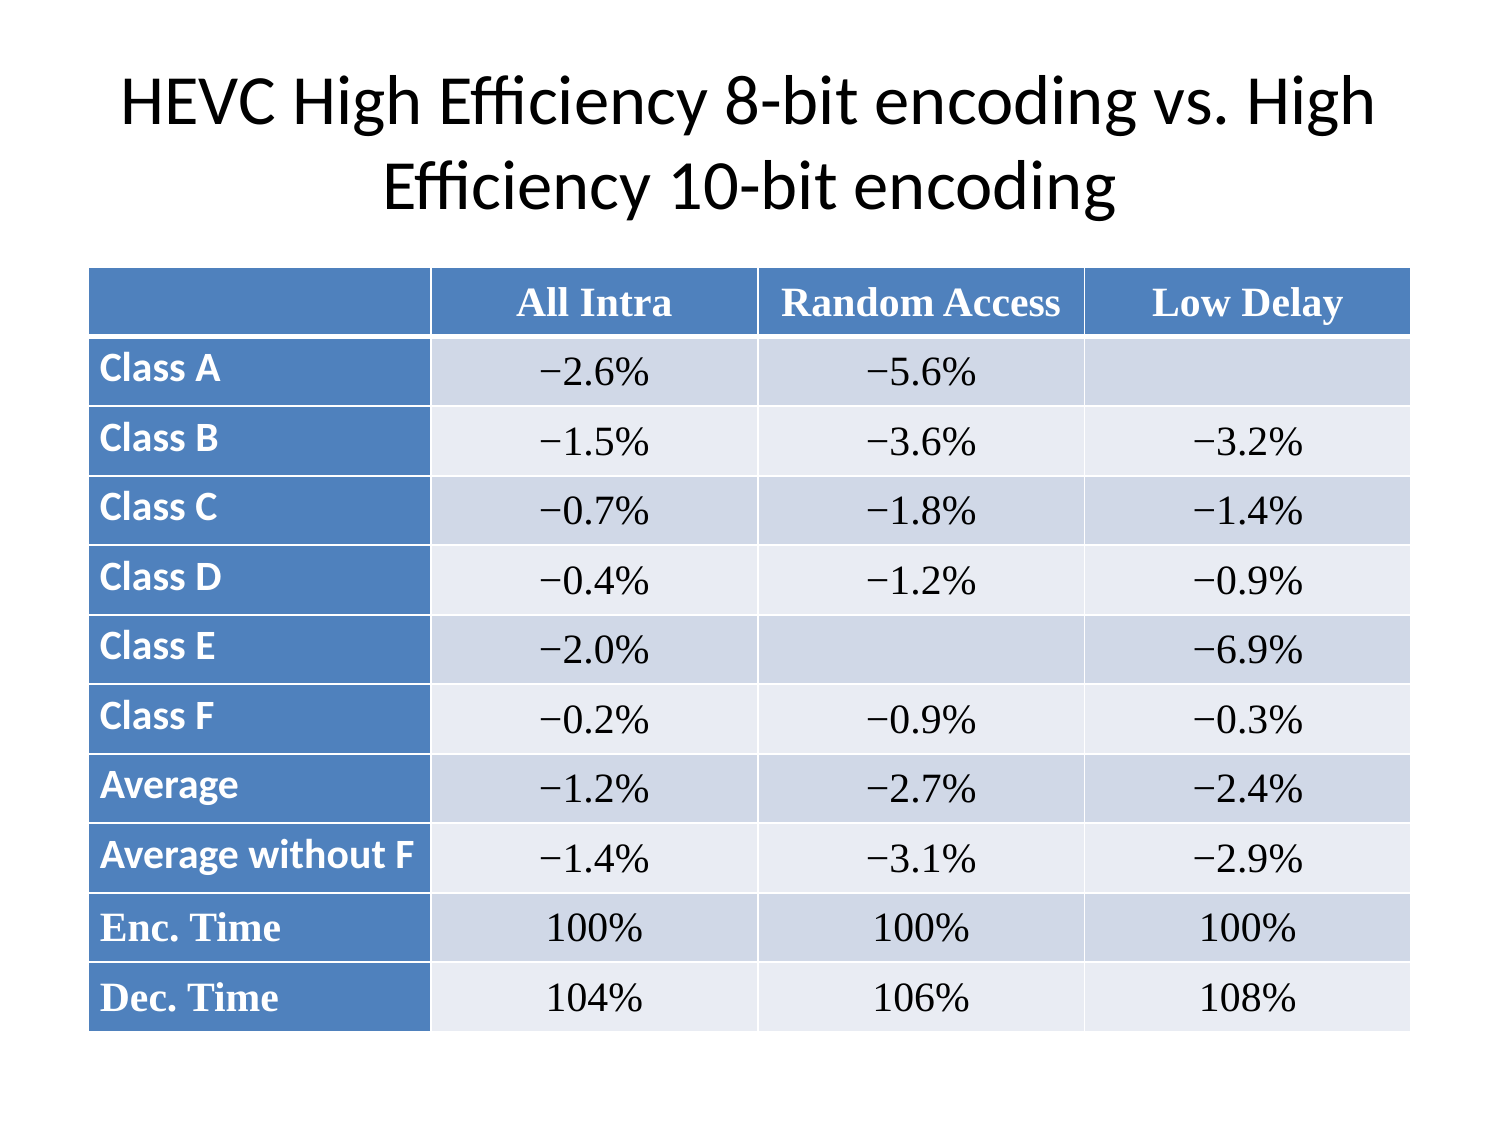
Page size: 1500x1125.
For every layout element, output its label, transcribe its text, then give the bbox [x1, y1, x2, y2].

table_header Low Delay [1085, 268, 1410, 334]
table_cell −3.2% [1085, 407, 1410, 475]
table_cell Average [89, 755, 430, 822]
table_cell −1.5% [432, 407, 757, 475]
title HEVC High Efficiency 8-bit encoding vs. High Efficiency 10-bit encoding [75, 45, 1425, 233]
table_cell −1.8% [759, 477, 1084, 544]
table_cell −2.9% [1085, 824, 1410, 892]
table_cell −2.7% [759, 755, 1084, 822]
table_cell 106% [759, 963, 1084, 1031]
table_cell Class E [89, 616, 430, 683]
table_cell −0.9% [759, 685, 1084, 753]
table_cell [759, 616, 1084, 683]
table_cell −5.6% [759, 339, 1084, 405]
table_cell −2.0% [432, 616, 757, 683]
table_cell Dec. Time [89, 963, 430, 1031]
table_cell 108% [1085, 963, 1410, 1031]
table_cell 100% [759, 894, 1084, 961]
table_cell −3.6% [759, 407, 1084, 475]
table_header All Intra [432, 268, 757, 334]
table_cell 100% [1085, 894, 1410, 961]
table_header Random Access [759, 268, 1084, 334]
table_cell Class D [89, 546, 430, 614]
table_cell Enc. Time [89, 894, 430, 961]
table_cell 100% [432, 894, 757, 961]
table_cell −0.3% [1085, 685, 1410, 753]
table_cell −1.4% [432, 824, 757, 892]
table_cell Class B [89, 407, 430, 475]
table_cell −2.6% [432, 339, 757, 405]
table_cell Class A [89, 339, 430, 405]
table_cell −1.2% [432, 755, 757, 822]
table_cell −0.4% [432, 546, 757, 614]
table_cell 104% [432, 963, 757, 1031]
table_cell −1.2% [759, 546, 1084, 614]
table_cell Class F [89, 685, 430, 753]
table_header [89, 268, 430, 334]
table_cell Average without F [89, 824, 430, 892]
table_cell −0.7% [432, 477, 757, 544]
table_cell −3.1% [759, 824, 1084, 892]
table_cell −0.2% [432, 685, 757, 753]
table_cell −1.4% [1085, 477, 1410, 544]
table_cell [1085, 339, 1410, 405]
table_cell −6.9% [1085, 616, 1410, 683]
table_cell Class C [89, 477, 430, 544]
table_cell −2.4% [1085, 755, 1410, 822]
table_cell −0.9% [1085, 546, 1410, 614]
